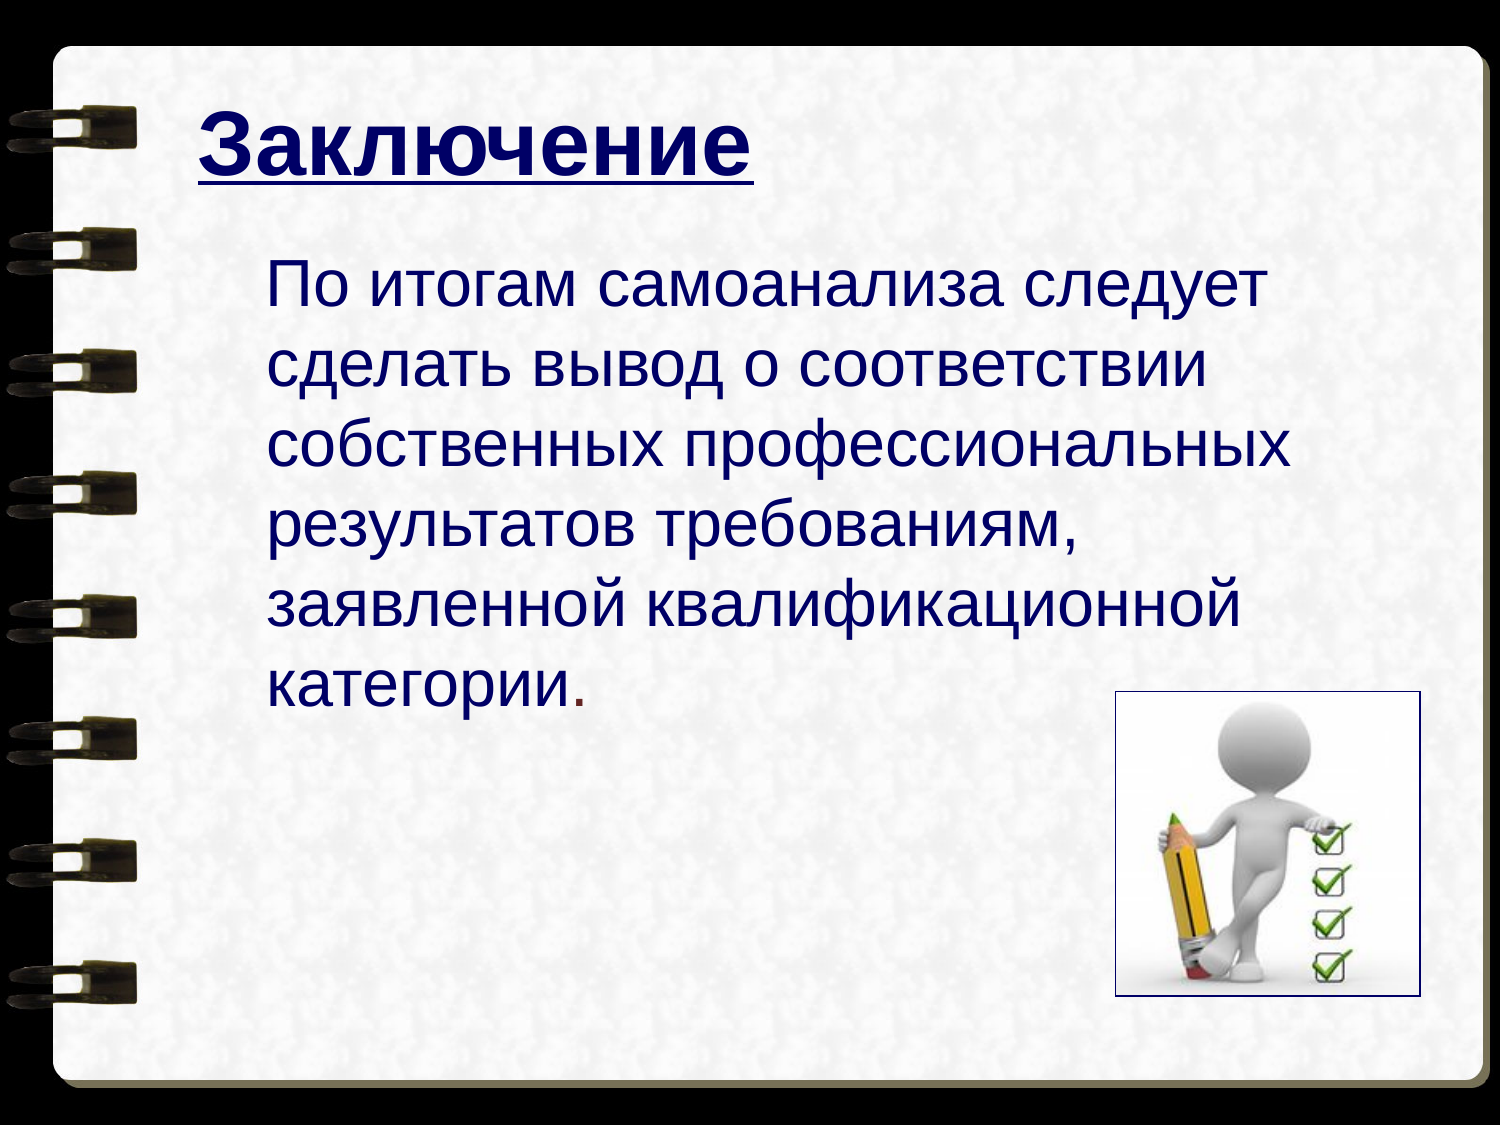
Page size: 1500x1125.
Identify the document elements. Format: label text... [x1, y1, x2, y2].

list По итогам самоанализа следует сделать вывод о соответствии собственных профессиональных результатов требованиям, заявленной квалификационной категории. [194, 231, 1400, 732]
picture [0, 0, 1500, 1125]
title Заключение [183, 45, 1425, 233]
